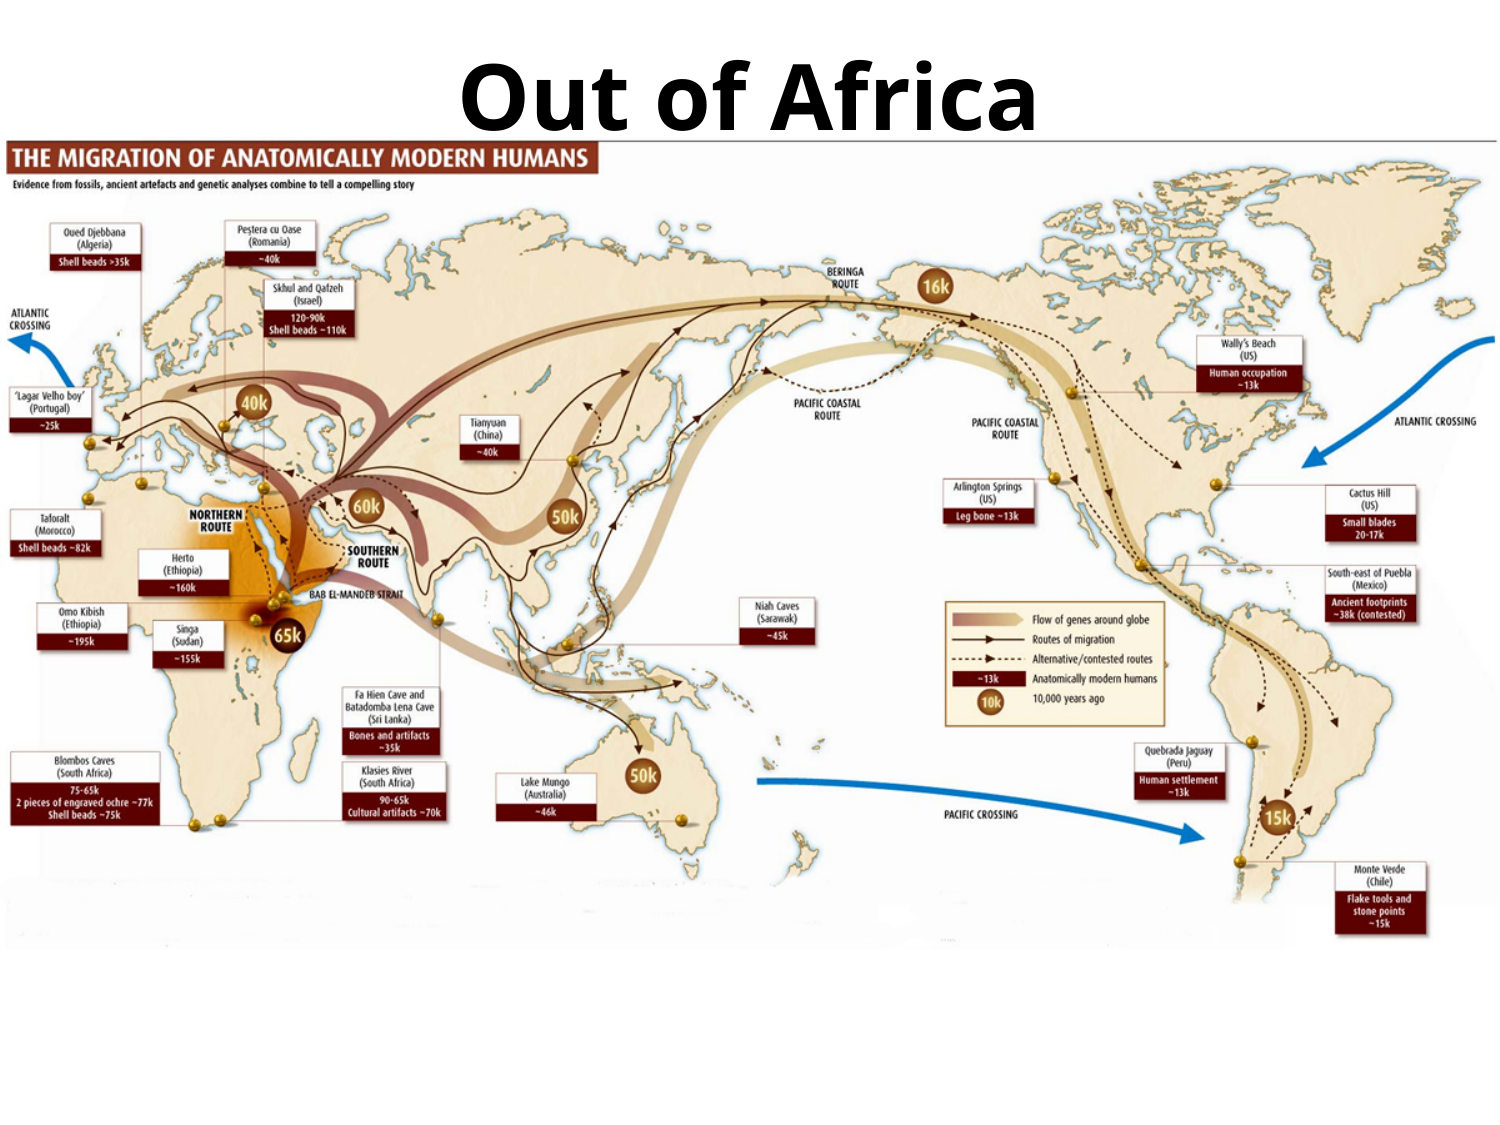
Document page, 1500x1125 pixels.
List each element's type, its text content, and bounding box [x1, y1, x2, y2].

title Out of Africa [74, 0, 1426, 135]
picture [0, 137, 1500, 949]
